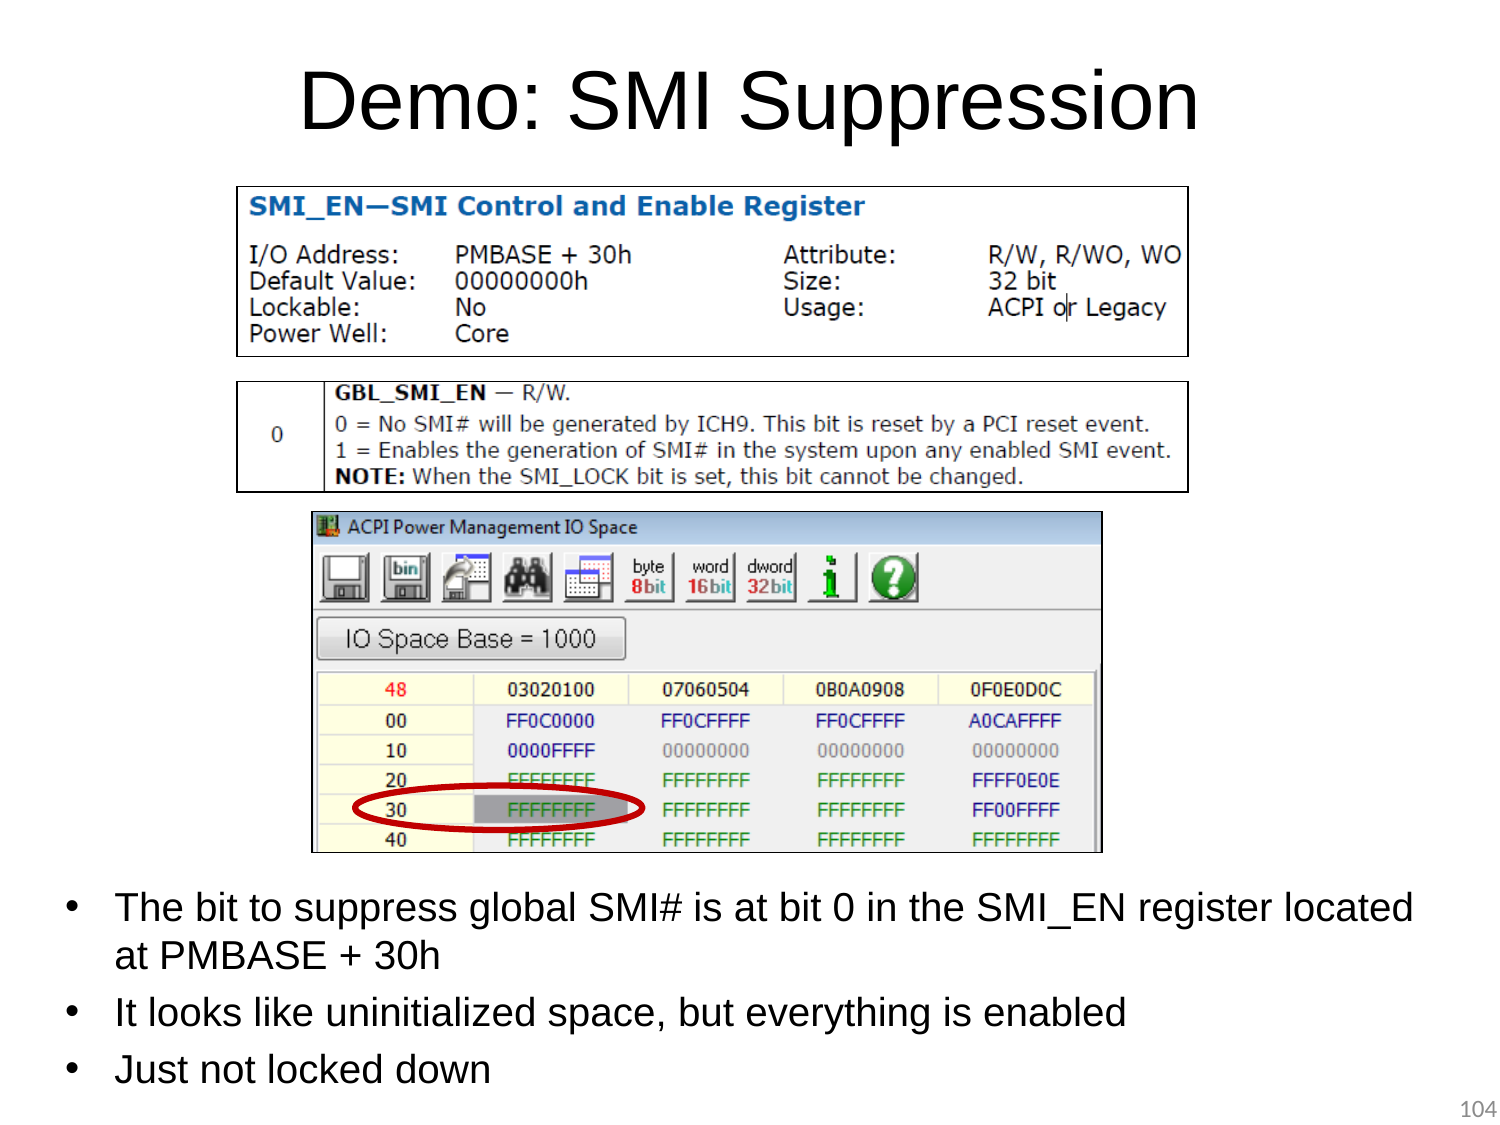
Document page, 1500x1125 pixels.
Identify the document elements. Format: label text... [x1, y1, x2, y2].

picture [312, 512, 1102, 853]
slide_number 104 [1162, 1077, 1500, 1125]
picture [237, 187, 1188, 356]
picture [237, 382, 1188, 492]
title Demo: SMI Suppression [75, 2, 1425, 190]
list The bit to suppress global SMI# is at bit 0 in the SMI_EN register located at PMBASE + 30h It looks like uninitialized space, but everything is enabled Just not locked down [50, 873, 1475, 1100]
